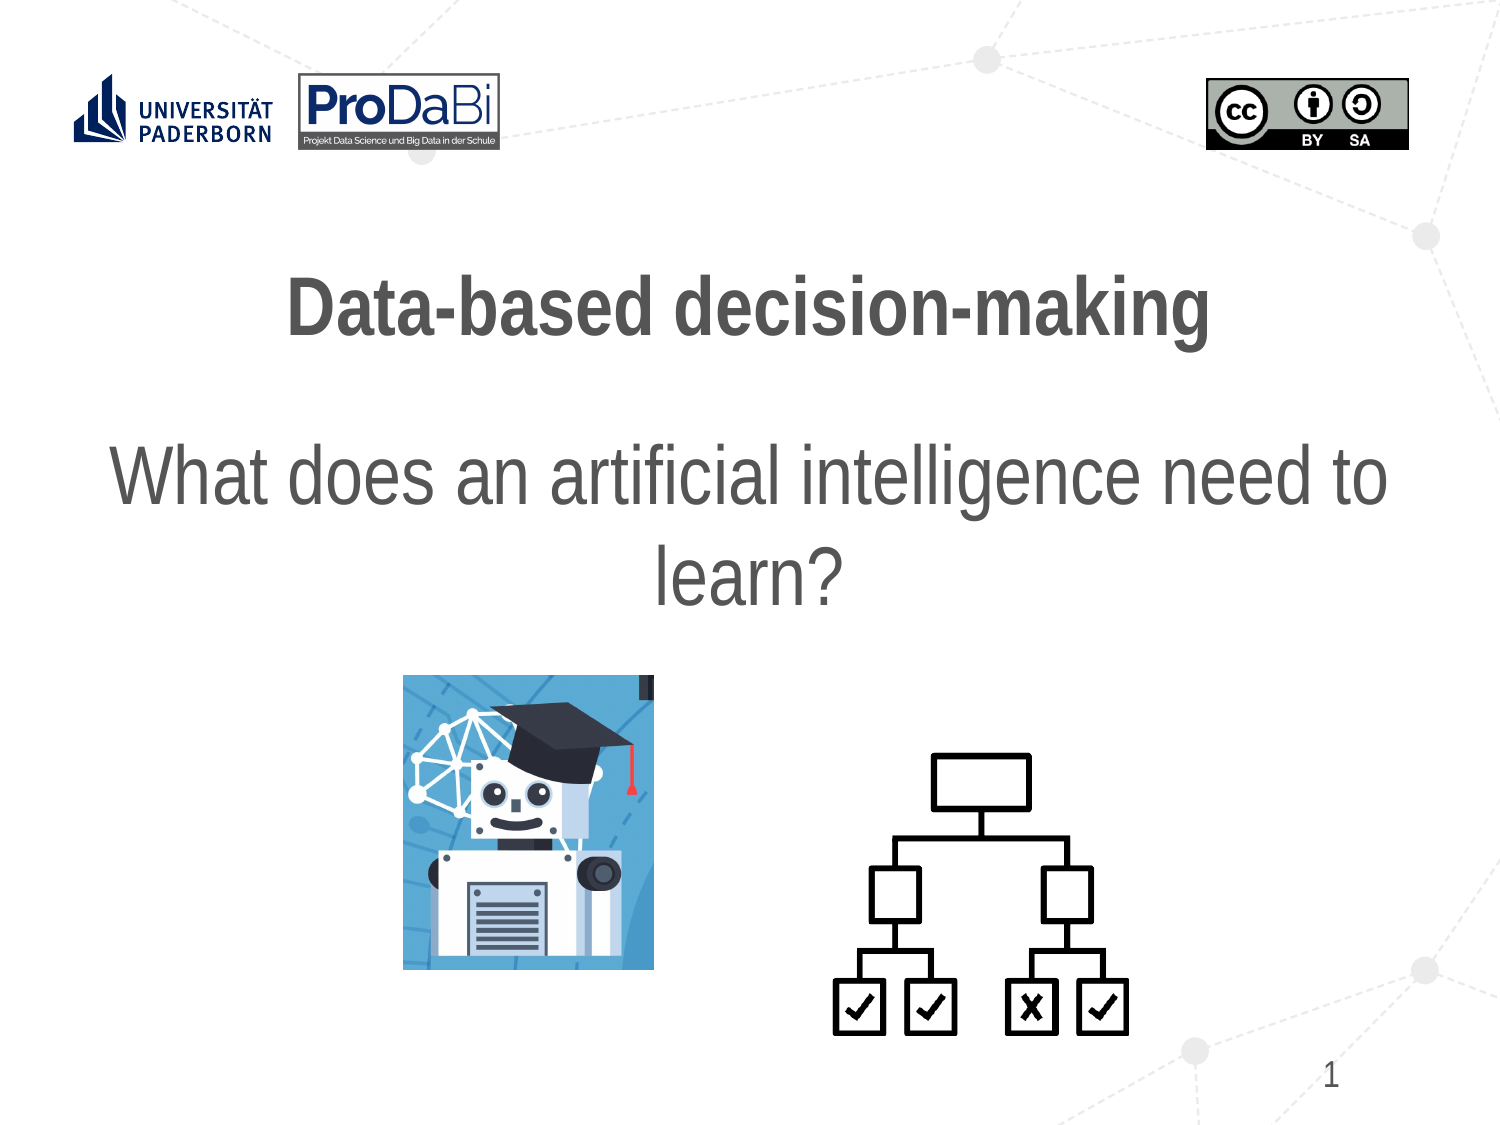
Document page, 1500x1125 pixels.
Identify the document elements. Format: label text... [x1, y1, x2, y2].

list Data-based decision-making What does an artificial intelligence need to learn? [73, 251, 1427, 846]
picture [832, 751, 1129, 1036]
picture [1206, 78, 1409, 150]
picture [298, 73, 500, 150]
picture [403, 675, 654, 971]
slide_number 1 [1308, 1042, 1427, 1091]
